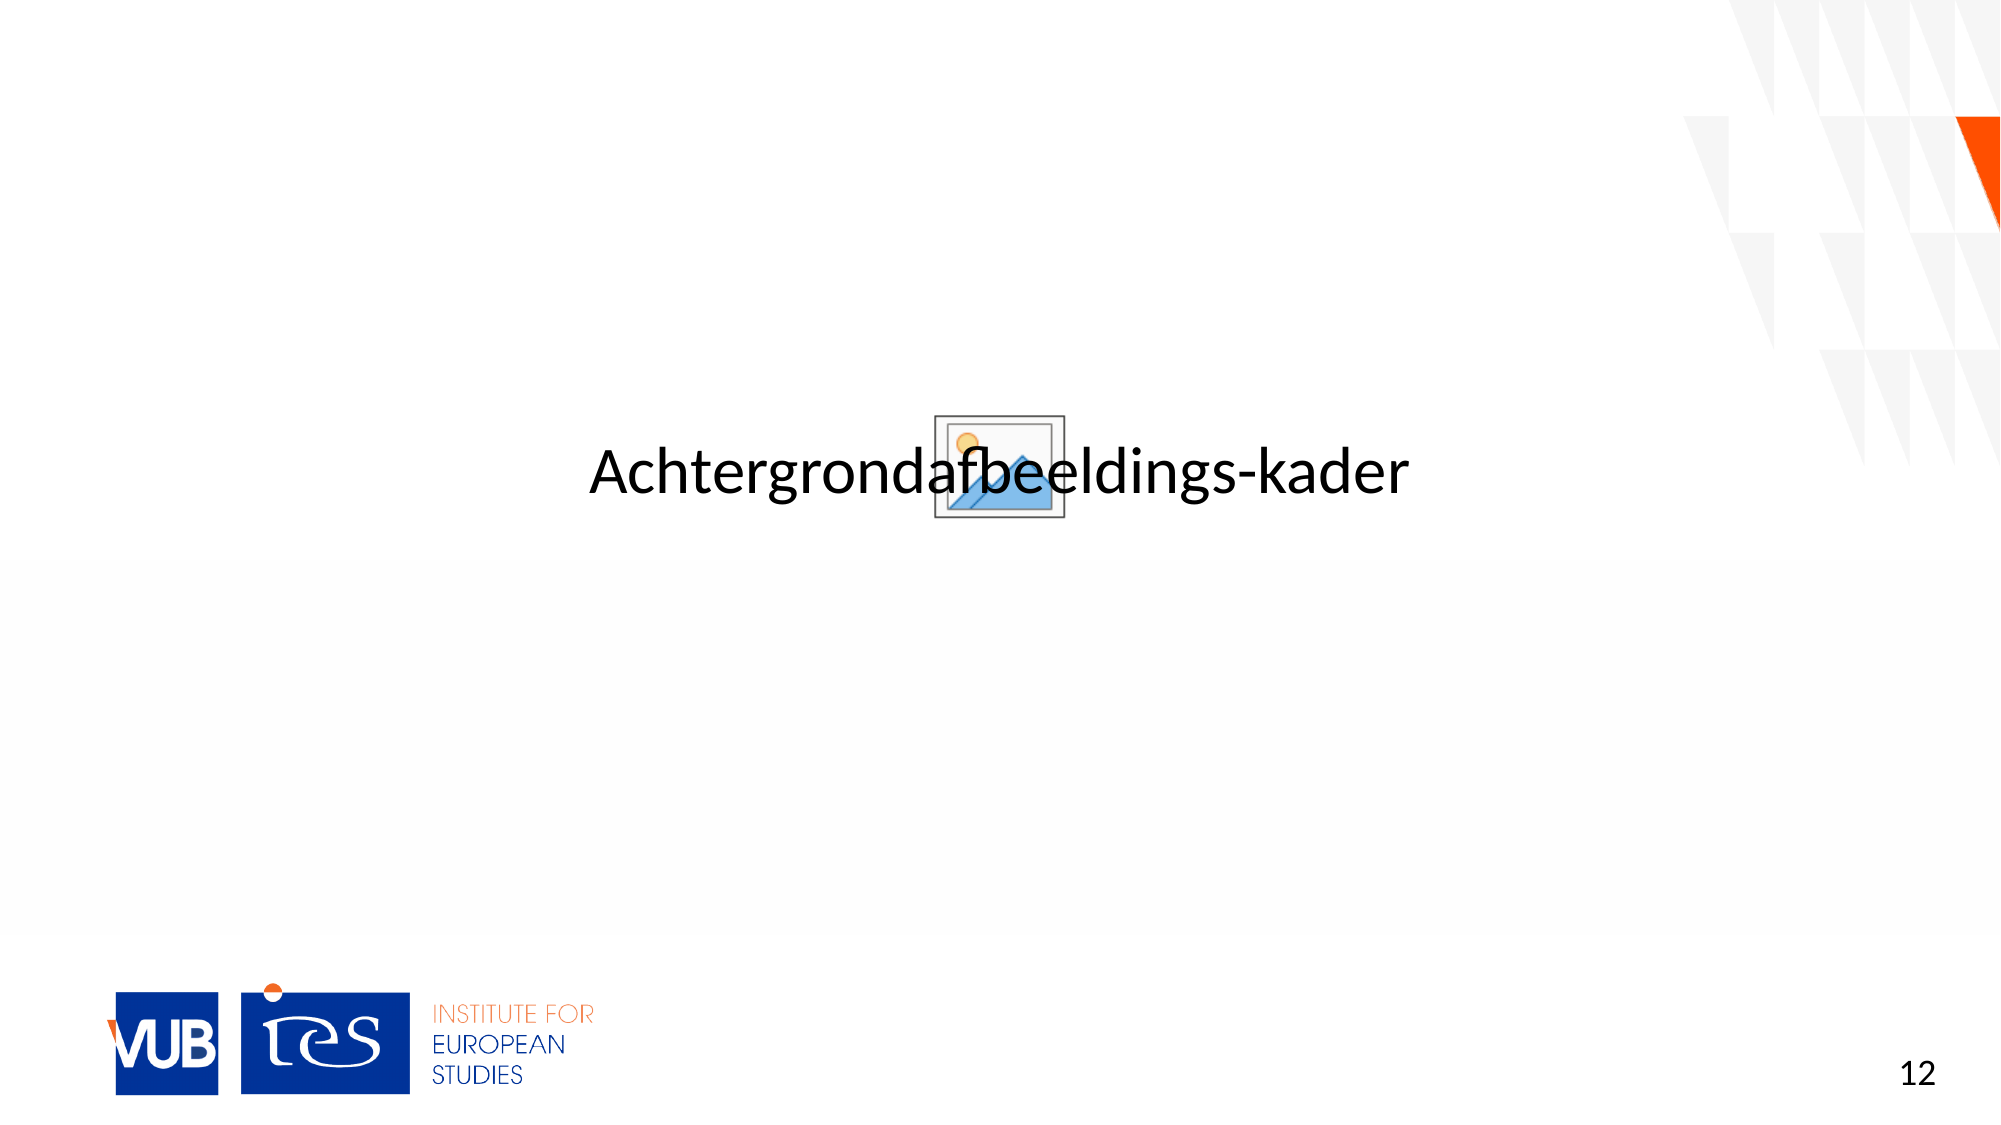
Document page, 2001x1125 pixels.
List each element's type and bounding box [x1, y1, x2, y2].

picture [89, 962, 651, 1124]
picture [0, 0, 2001, 935]
